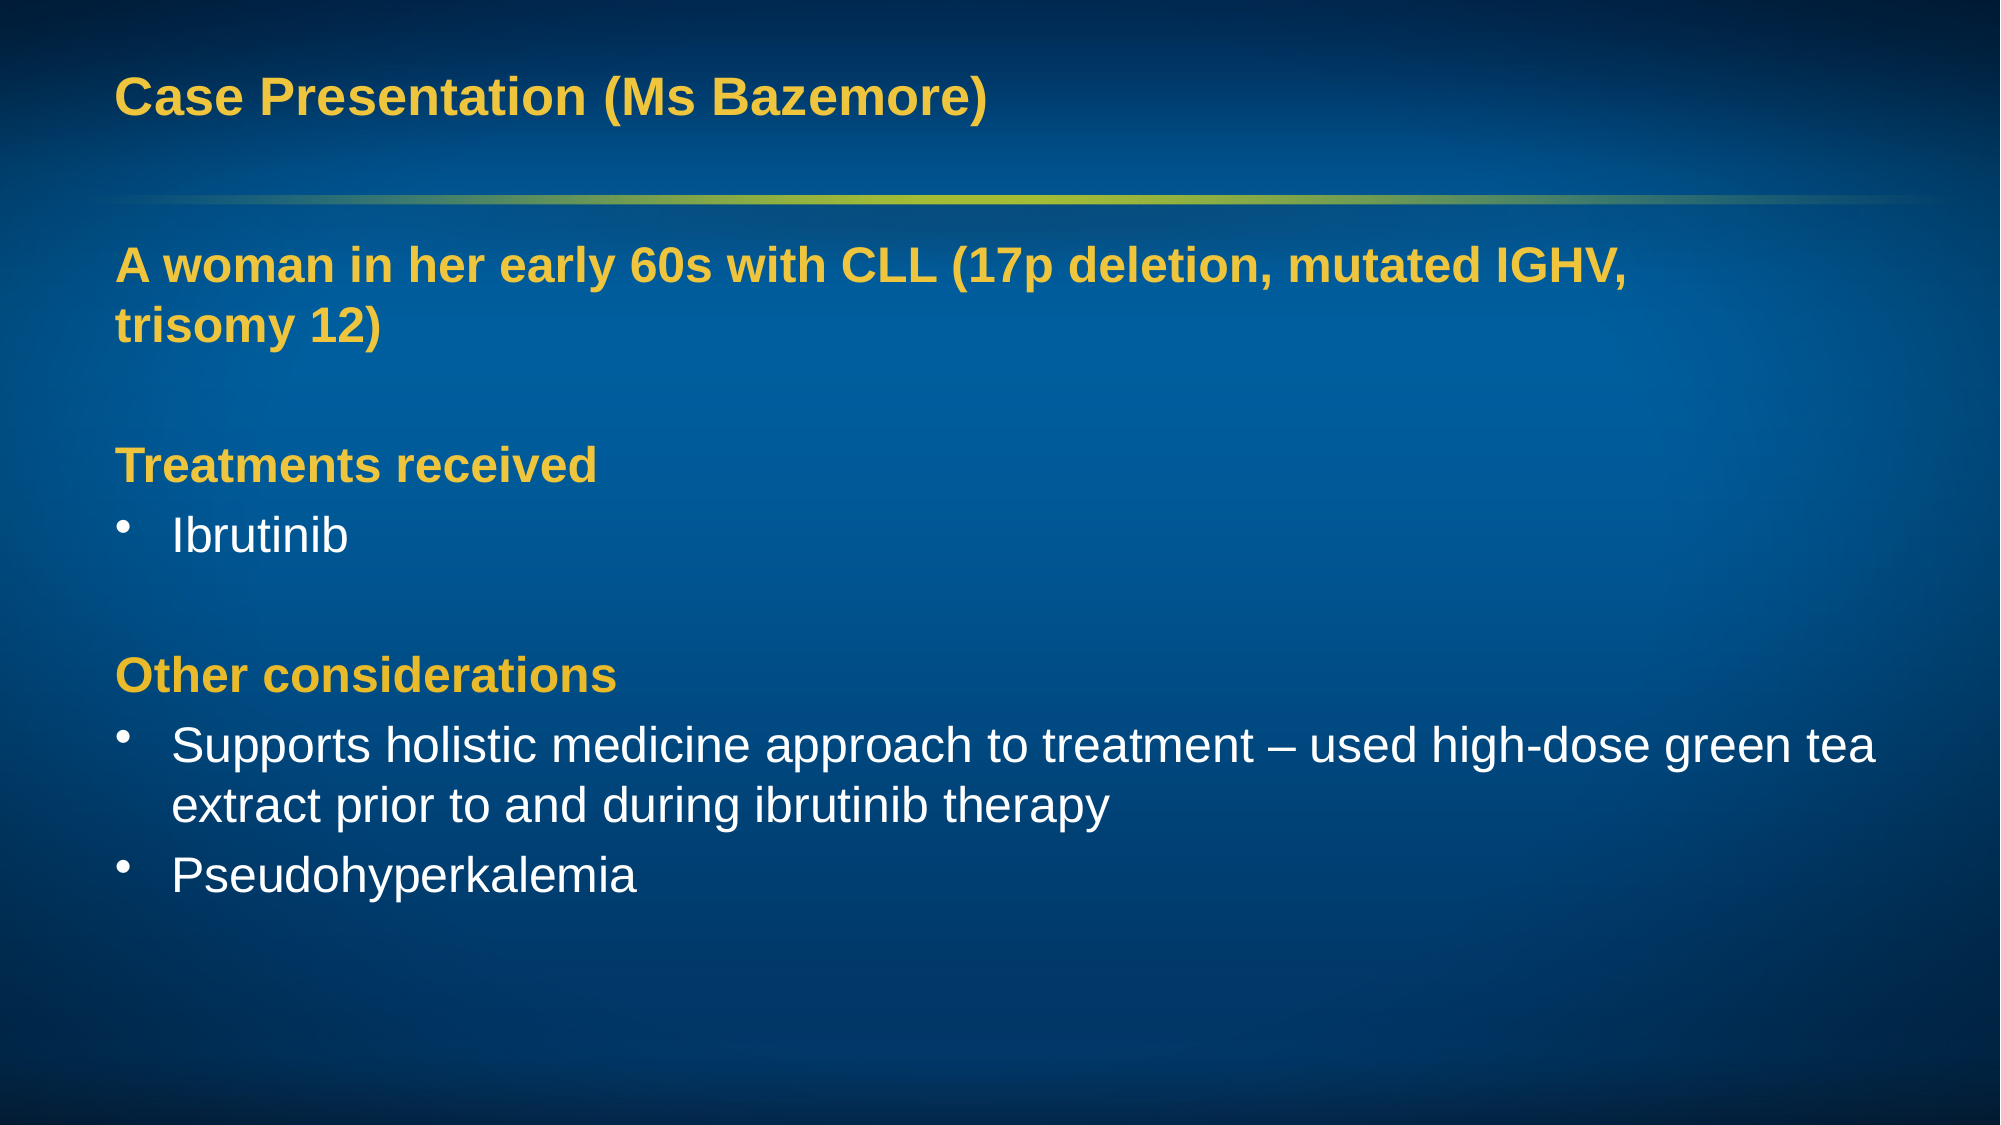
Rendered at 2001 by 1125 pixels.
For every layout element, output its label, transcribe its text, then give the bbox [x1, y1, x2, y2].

title Case Presentation (Ms Bazemore) [99, 0, 1900, 188]
picture [0, 0, 2000, 1125]
list A woman in her early 60s with CLL (17p deletion, mutated IGHV, trisomy 12) Treatments received Ibrutinib Other considerations Supports holistic medicine approach to treatment – used high-dose green tea extract prior to and during ibrutinib therapy Pseudohyperkalemia [99, 224, 1900, 1050]
